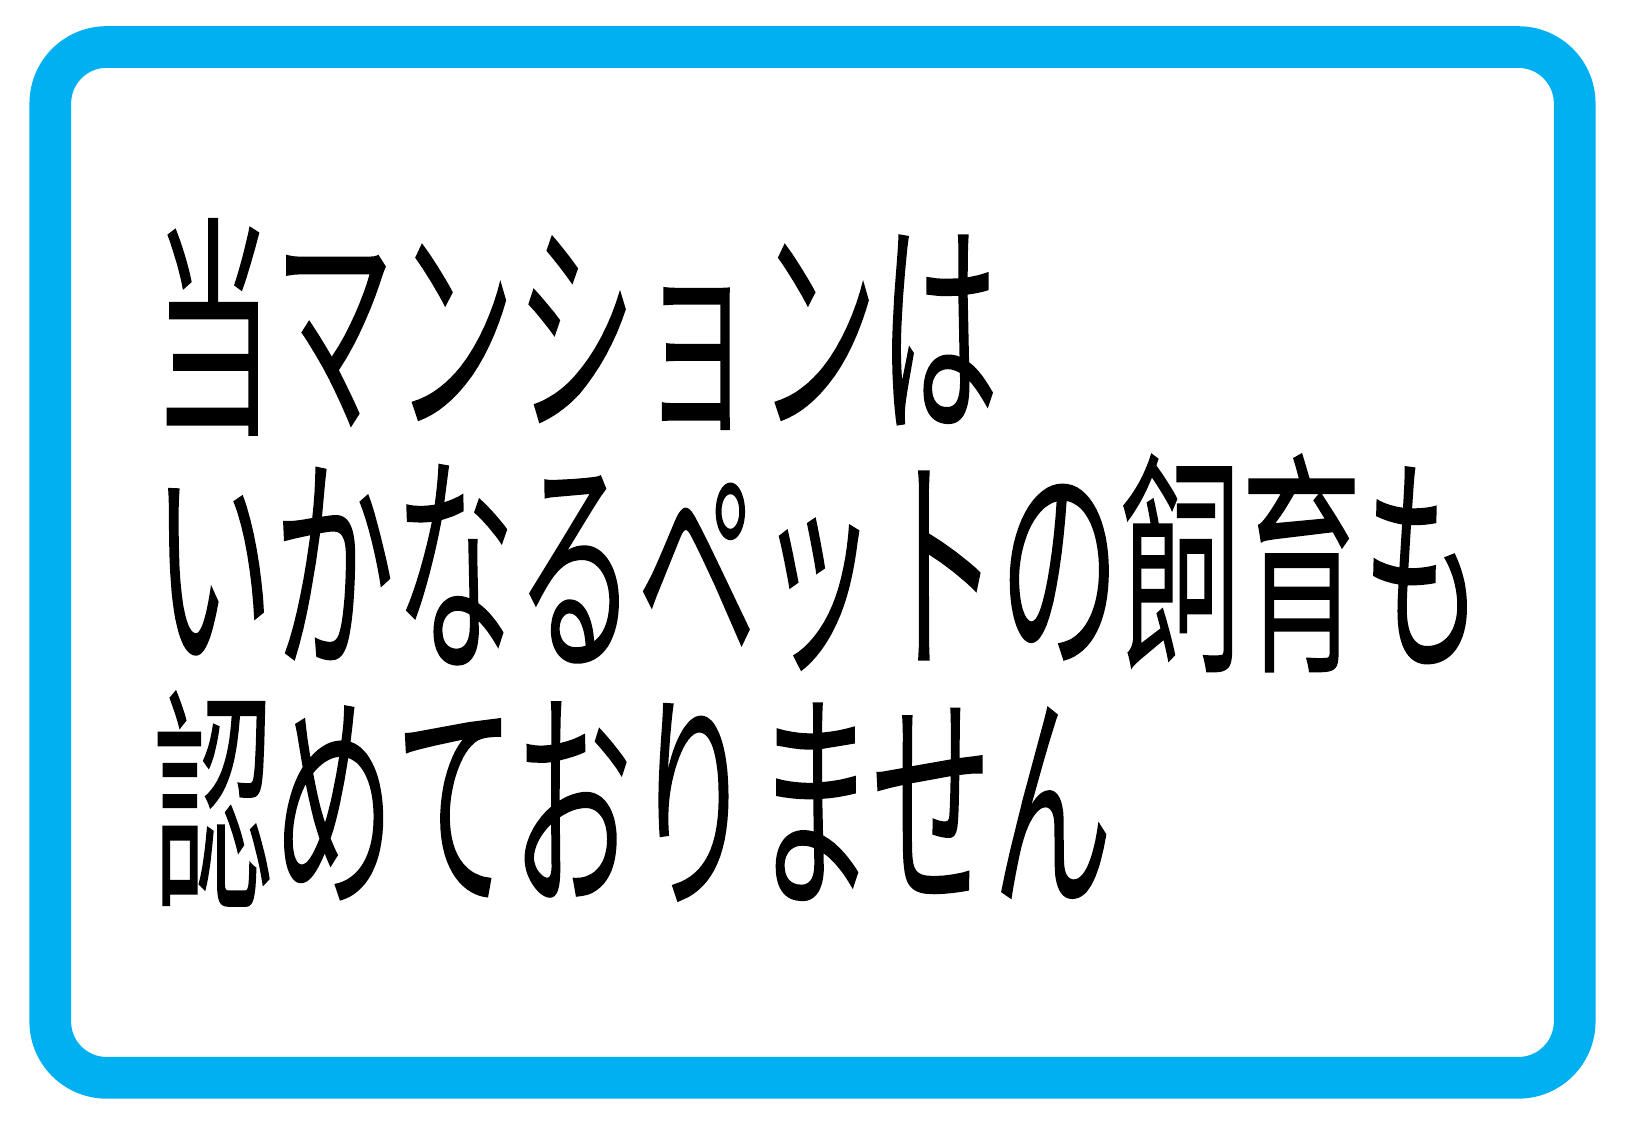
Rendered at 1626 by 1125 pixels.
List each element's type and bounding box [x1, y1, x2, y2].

text_box [48, 44, 1577, 1080]
